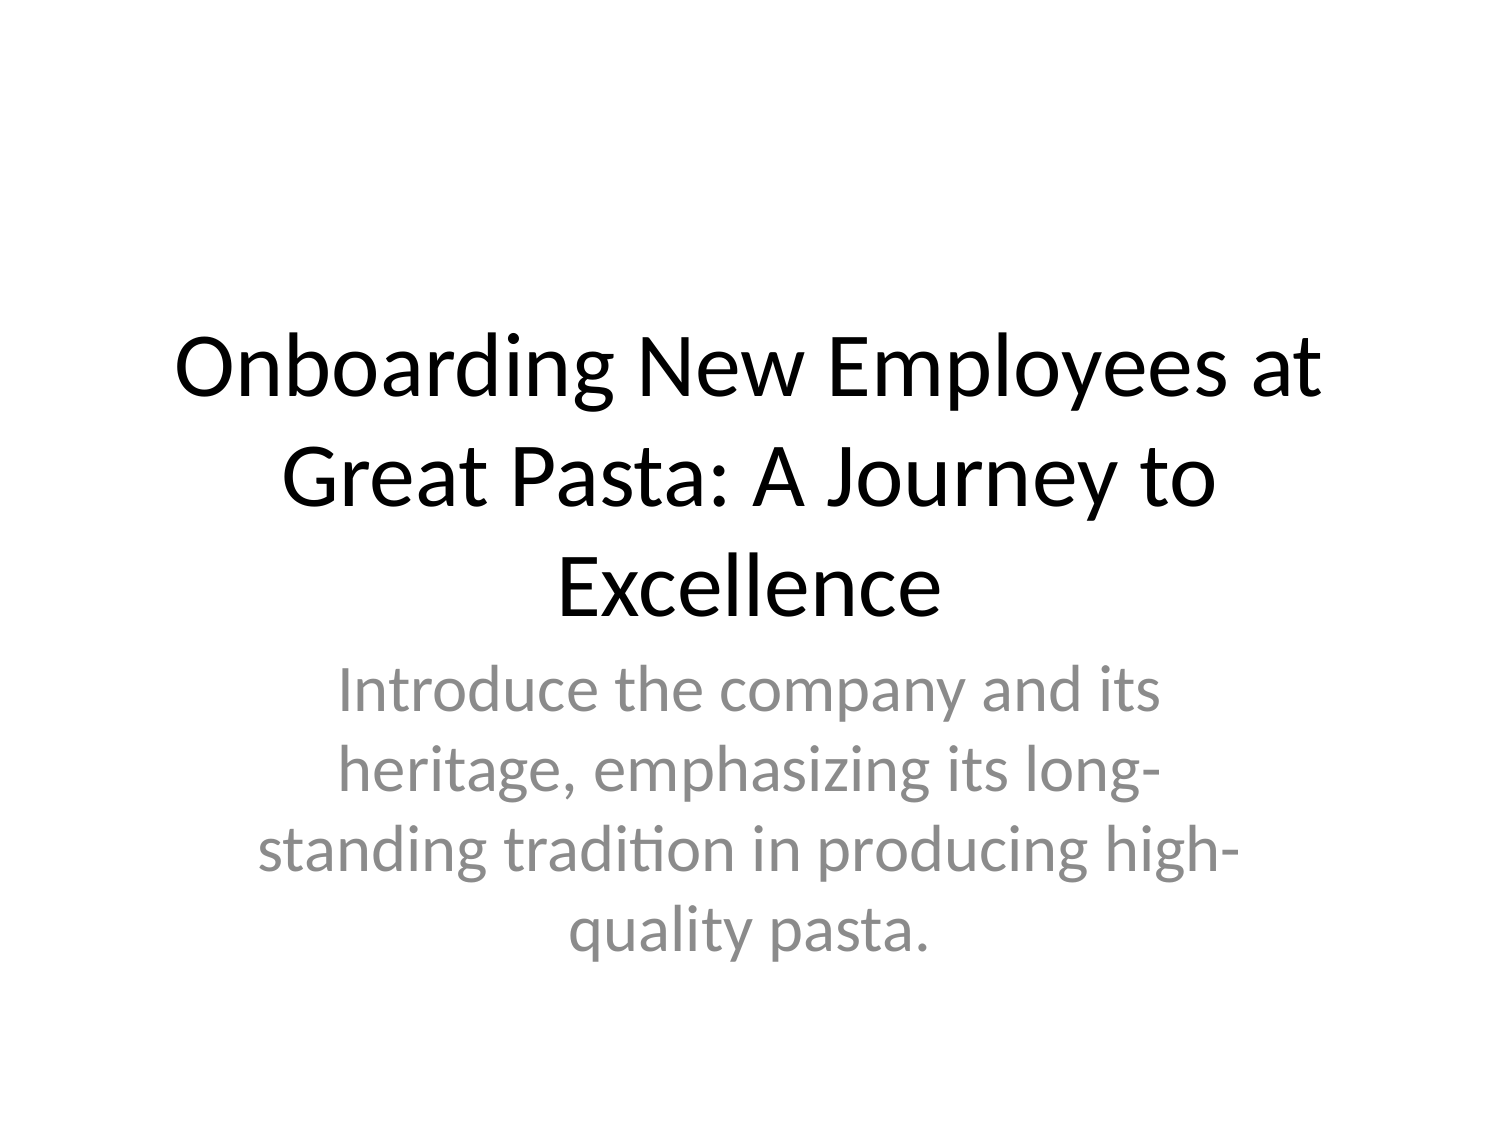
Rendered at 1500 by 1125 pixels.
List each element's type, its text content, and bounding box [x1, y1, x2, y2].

subtitle Introduce the company and its heritage, emphasizing its long-standing tradition in producing high-quality pasta. [225, 637, 1275, 925]
title Onboarding New Employees at Great Pasta: A Journey to Excellence [112, 349, 1388, 591]
